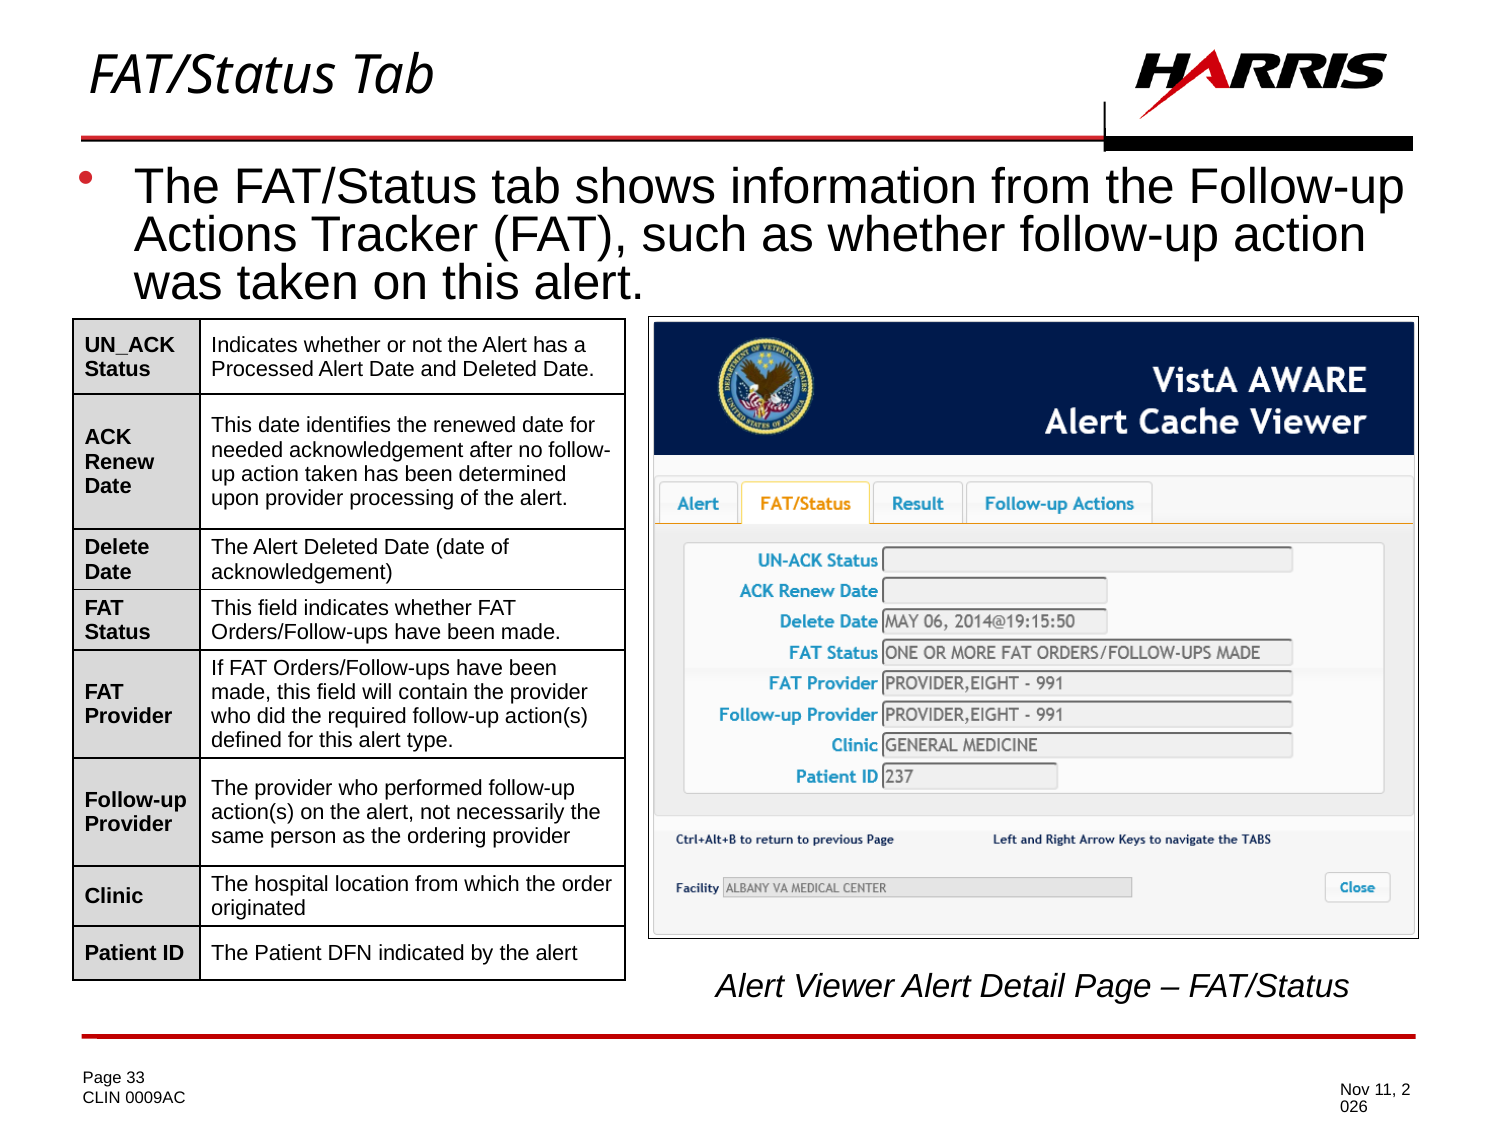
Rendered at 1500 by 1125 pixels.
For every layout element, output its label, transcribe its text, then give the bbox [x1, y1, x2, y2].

table_cell Delete Date [74, 530, 199, 589]
table_cell This field indicates whether FAT Orders/Follow-ups have been made. [201, 590, 624, 649]
table_cell Clinic [74, 867, 199, 925]
table_cell Patient ID [74, 927, 199, 979]
table_cell Follow-up Provider [74, 759, 199, 865]
title FAT/Status Tab [73, 27, 962, 117]
list The FAT/Status tab shows information from the Follow-up Actions Tracker (FAT), such as whether follow-up action was taken on this alert. [62, 157, 1460, 315]
table_cell The Alert Deleted Date (date of acknowledgement) [201, 530, 624, 589]
table_cell FAT Provider [74, 651, 199, 757]
picture [1135, 49, 1387, 119]
slide_number 10-Jul-15 [1324, 1066, 1435, 1111]
table_header Indicates whether or not the Alert has a Processed Alert Date and Deleted Date. [201, 320, 624, 393]
table_cell The hospital location from which the order originated [201, 867, 624, 925]
picture [647, 316, 1420, 939]
table_header UN_ACK Status [74, 320, 199, 393]
list Alert Viewer Alert Detail Page – FAT/Status [348, 964, 1500, 1022]
table_cell If FAT Orders/Follow-ups have been made, this field will contain the provider who did the required follow-up action(s) defined for this alert type. [201, 651, 624, 757]
table_cell The provider who performed follow-up action(s) on the alert, not necessarily the same person as the ordering provider [201, 759, 624, 865]
table_cell The Patient DFN indicated by the alert [201, 927, 624, 979]
table_cell This date identifies the renewed date for needed acknowledgement after no follow-up action taken has been determined upon provider processing of the alert. [201, 395, 624, 528]
table_cell ACK Renew Date [74, 395, 199, 528]
table_cell FAT Status [74, 590, 199, 649]
